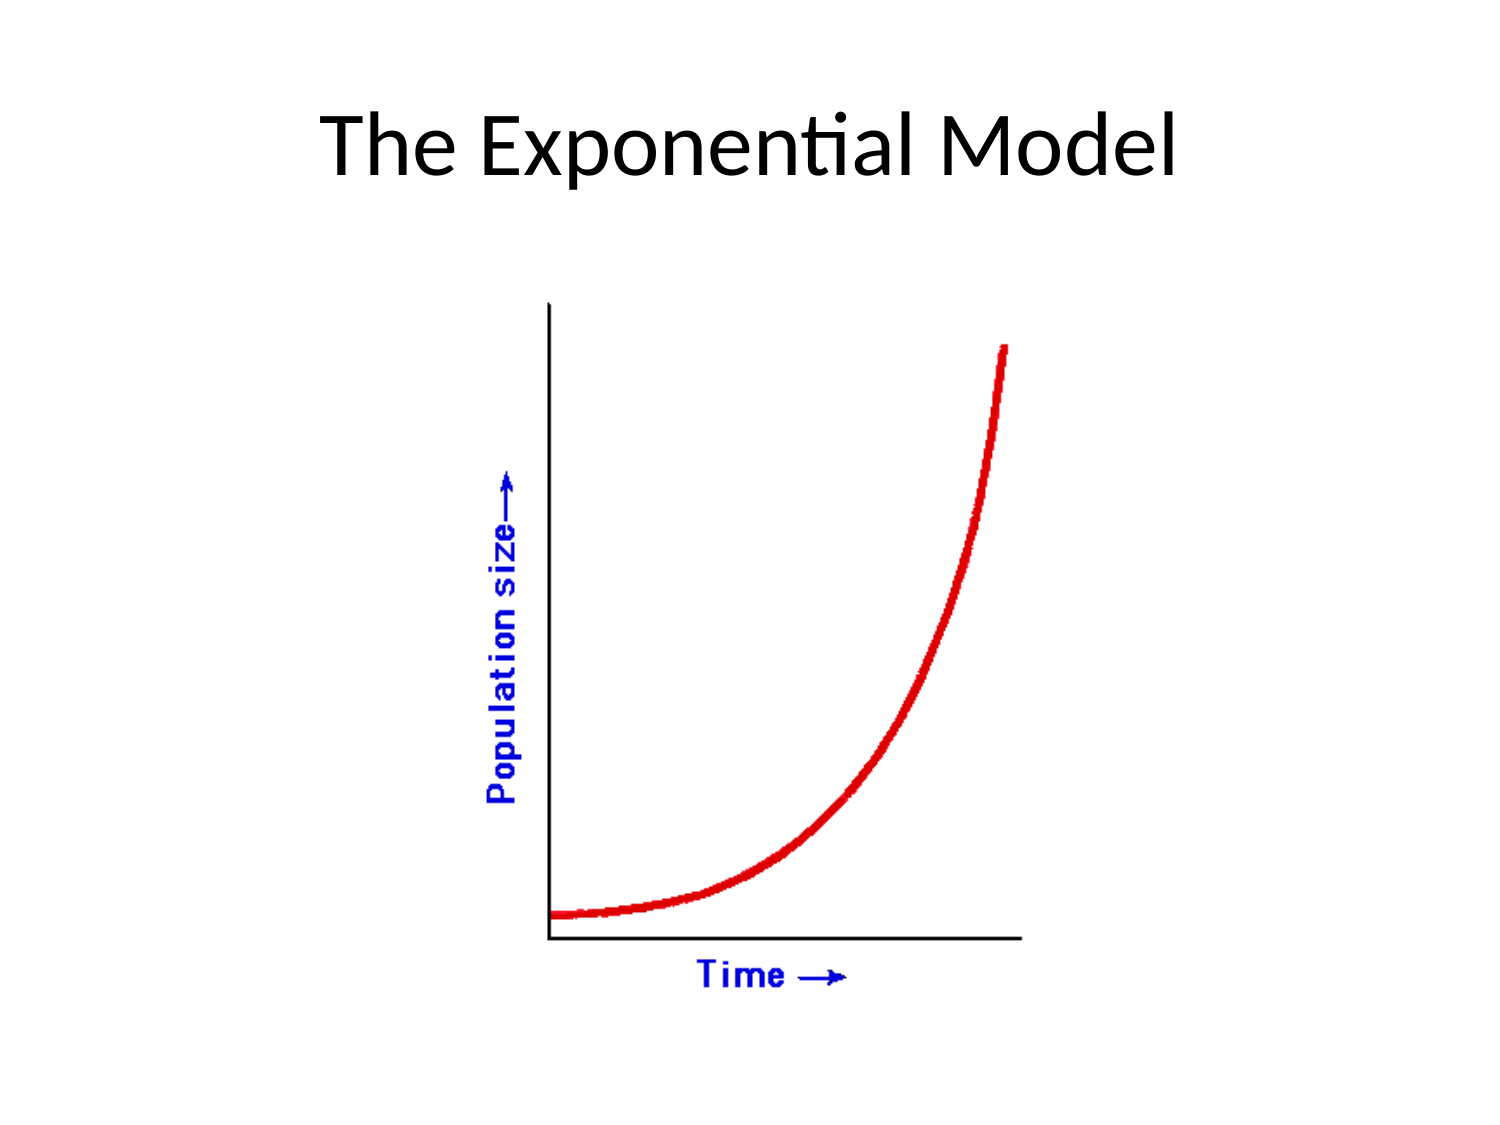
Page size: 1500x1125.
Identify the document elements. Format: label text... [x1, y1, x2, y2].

picture [449, 249, 1063, 1032]
title The Exponential Model [75, 45, 1425, 233]
